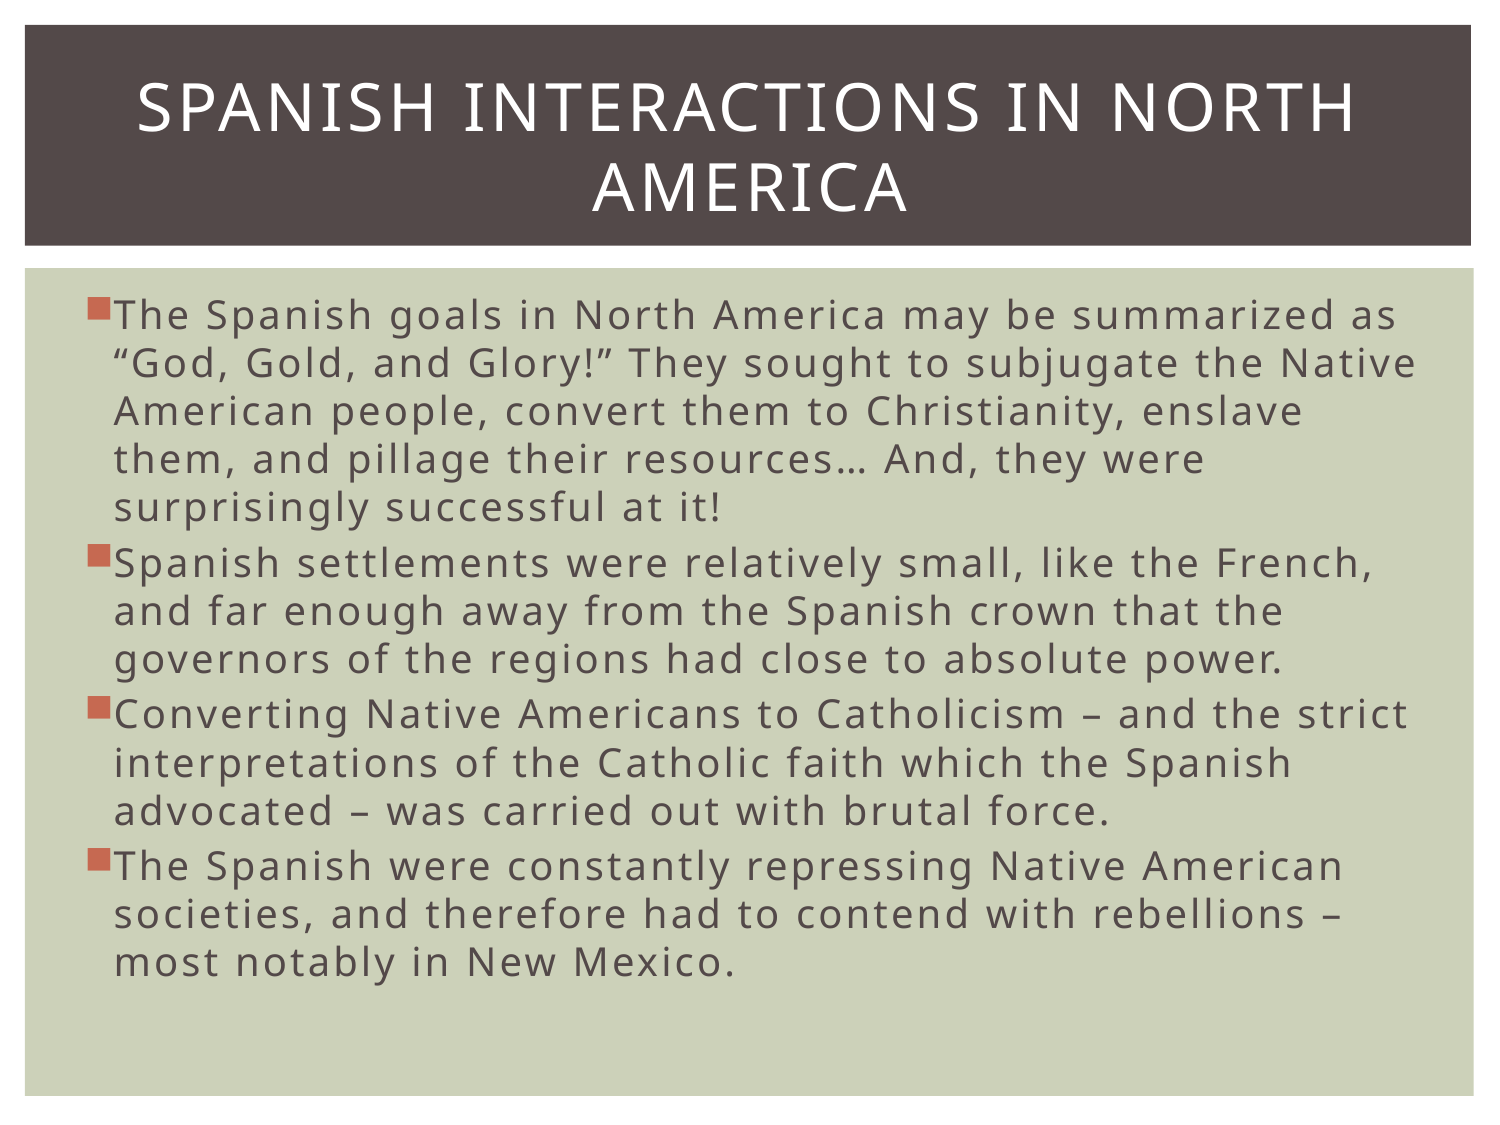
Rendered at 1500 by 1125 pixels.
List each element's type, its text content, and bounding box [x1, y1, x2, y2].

title Spanish Interactions In North America [62, 58, 1438, 232]
list The Spanish goals in North America may be summarized as “God, Gold, and Glory!” They sought to subjugate the Native American people, convert them to Christianity, enslave them, and pillage their resources… And, they were surprisingly successful at it! Spanish settlements were relatively small, like the French, and far enough away from the Spanish crown that the governors of the regions had close to absolute power. Converting Native Americans to Catholicism – and the strict interpretations of the Catholic faith which the Spanish advocated – was carried out with brutal force. The Spanish were constantly repressing Native American societies, and therefore had to contend with rebellions – most notably in New Mexico. [62, 281, 1442, 1005]
